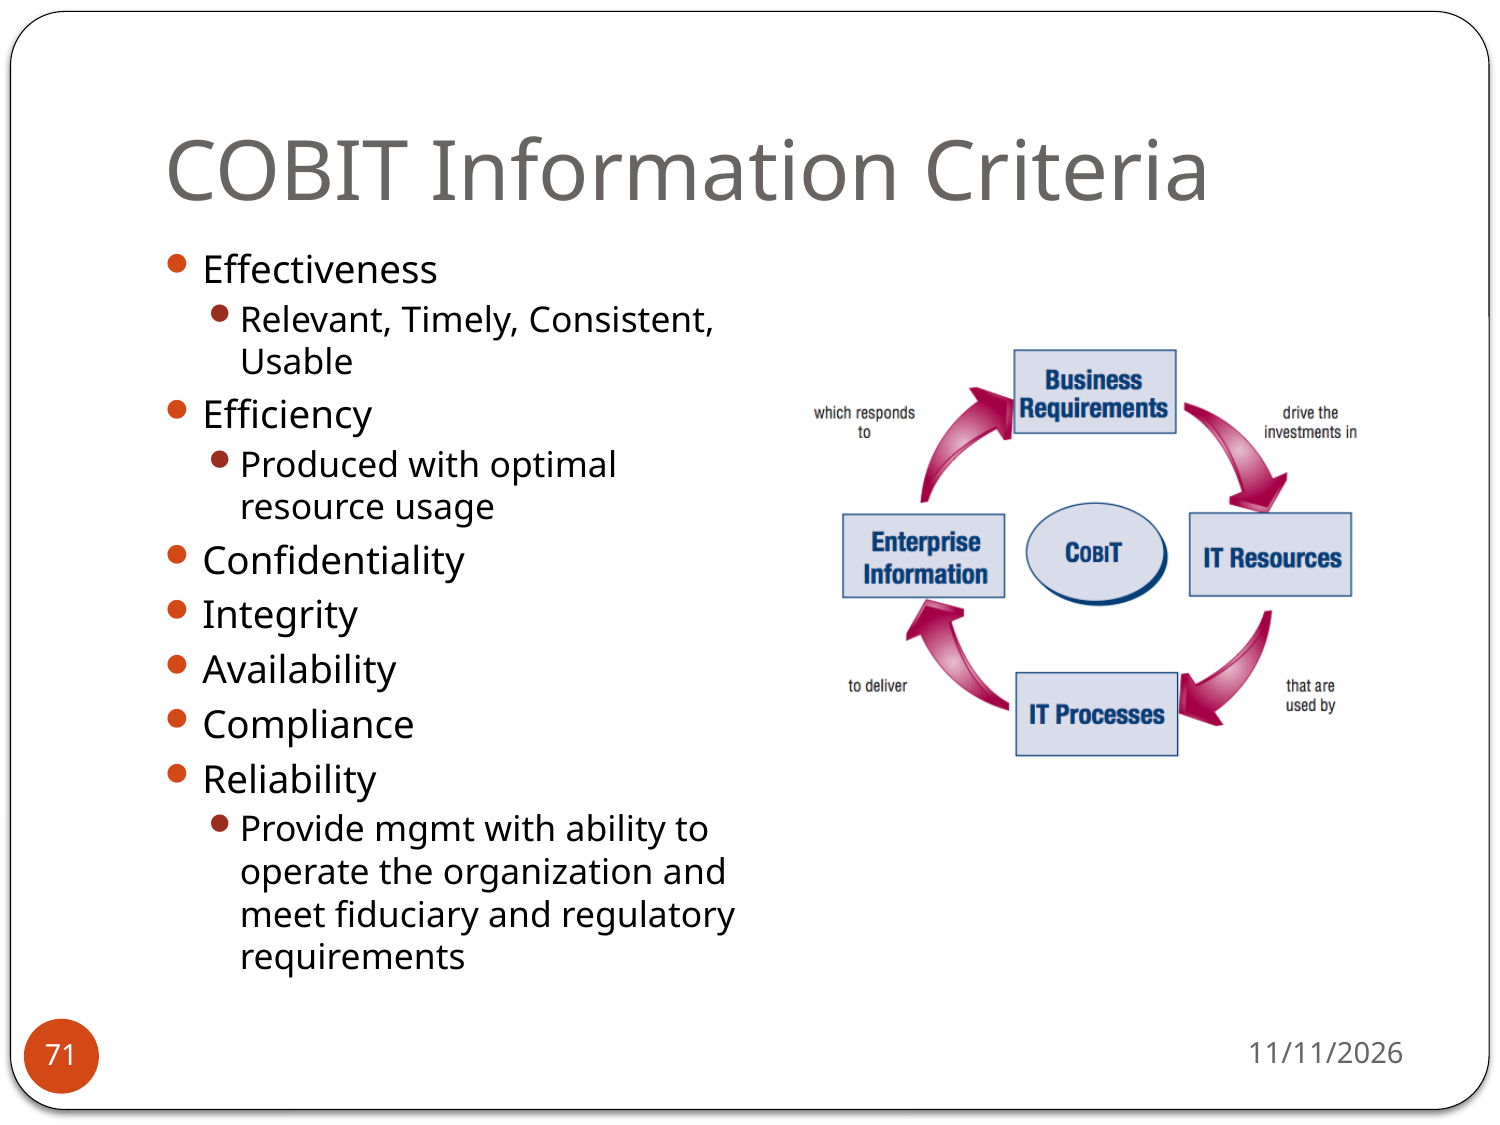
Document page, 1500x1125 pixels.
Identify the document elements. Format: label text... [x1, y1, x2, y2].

list Effectiveness Relevant, Timely, Consistent, Usable Efficiency Produced with optimal resource usage Confidentiality Integrity Availability Compliance Reliability Provide mgmt with ability to operate the organization and meet fiduciary and regulatory requirements [150, 237, 765, 988]
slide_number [1012, 1015, 1419, 1094]
title COBIT Information Criteria [150, 45, 1425, 233]
picture [809, 329, 1361, 765]
slide_number 71 [23, 1018, 99, 1094]
